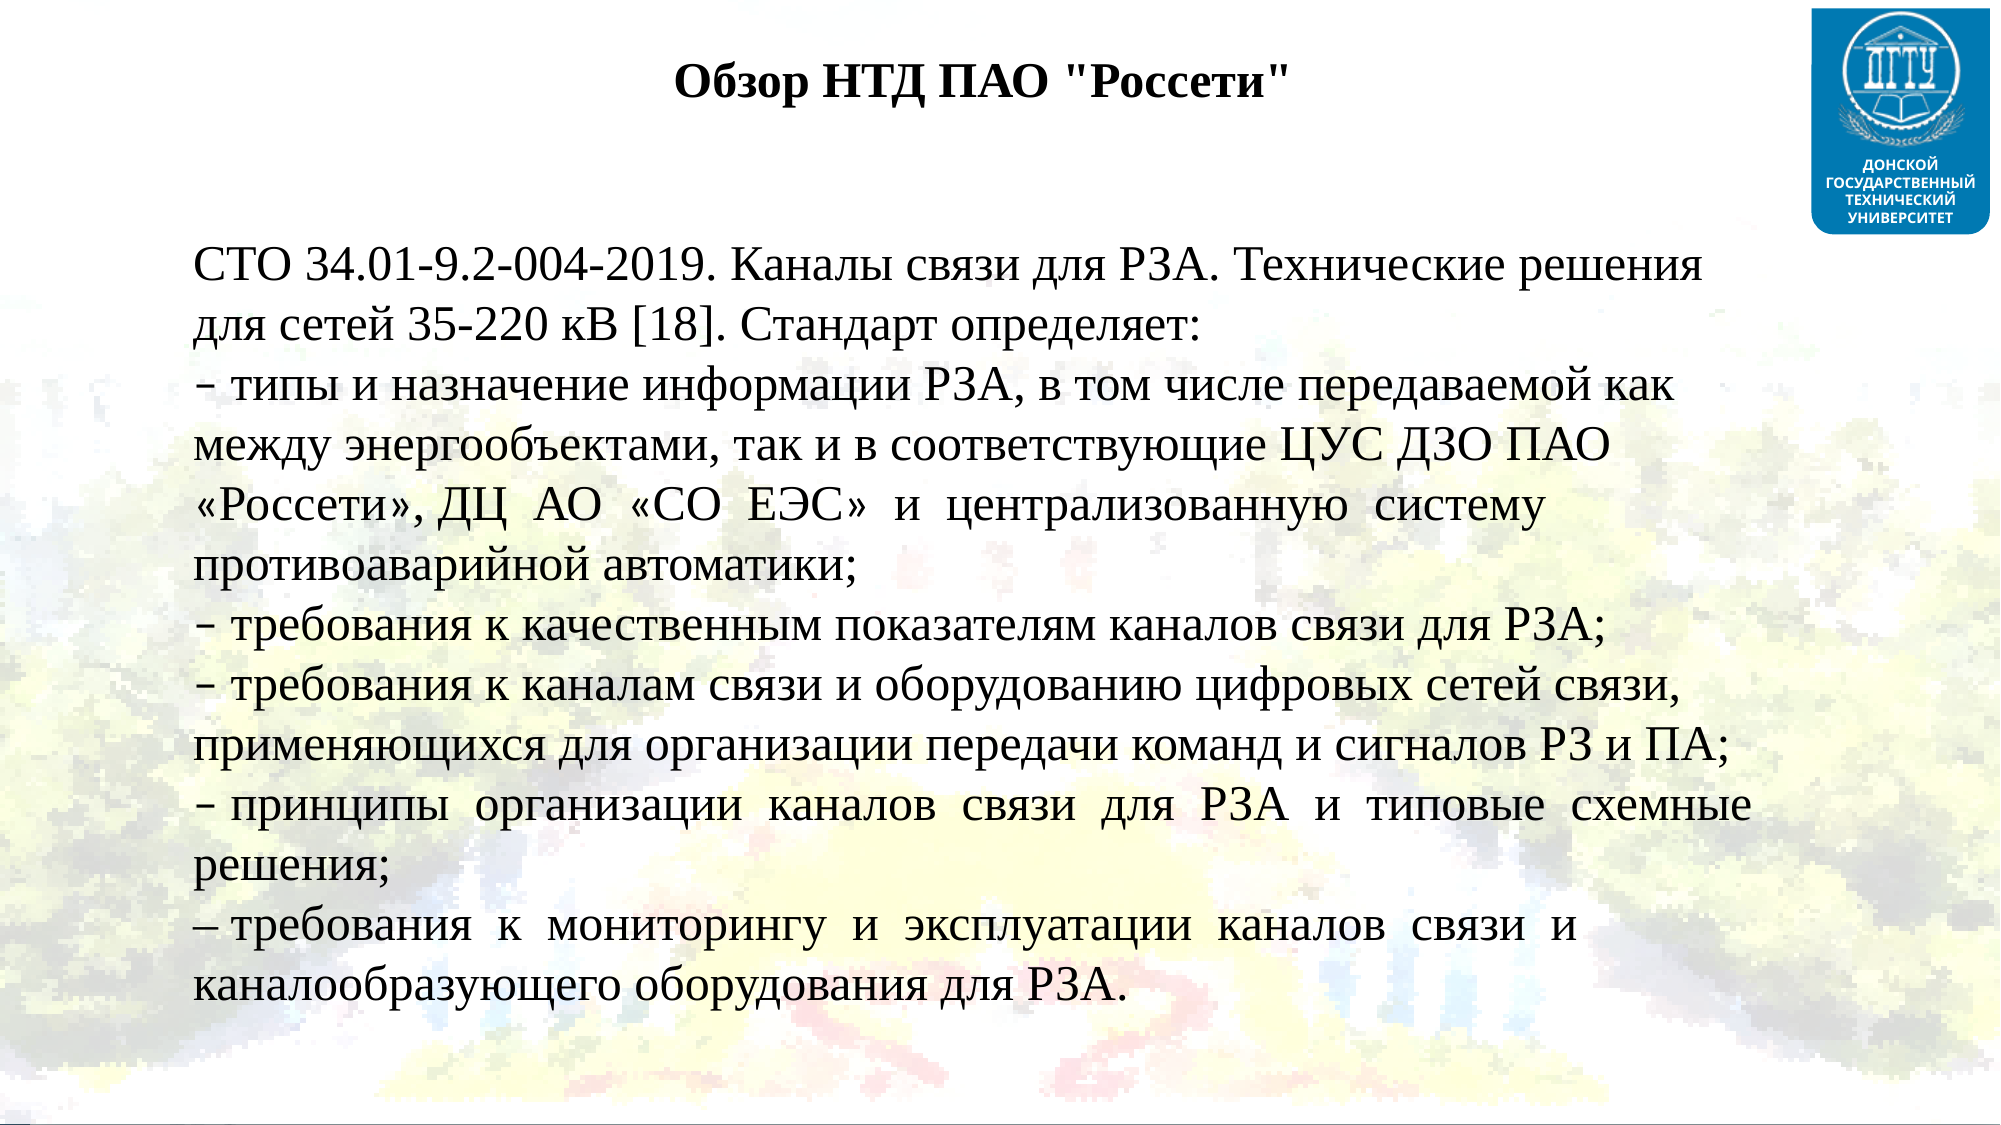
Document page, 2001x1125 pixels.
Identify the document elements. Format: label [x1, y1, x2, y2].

picture [0, 0, 2000, 1125]
text_box [1801, 8, 2000, 236]
